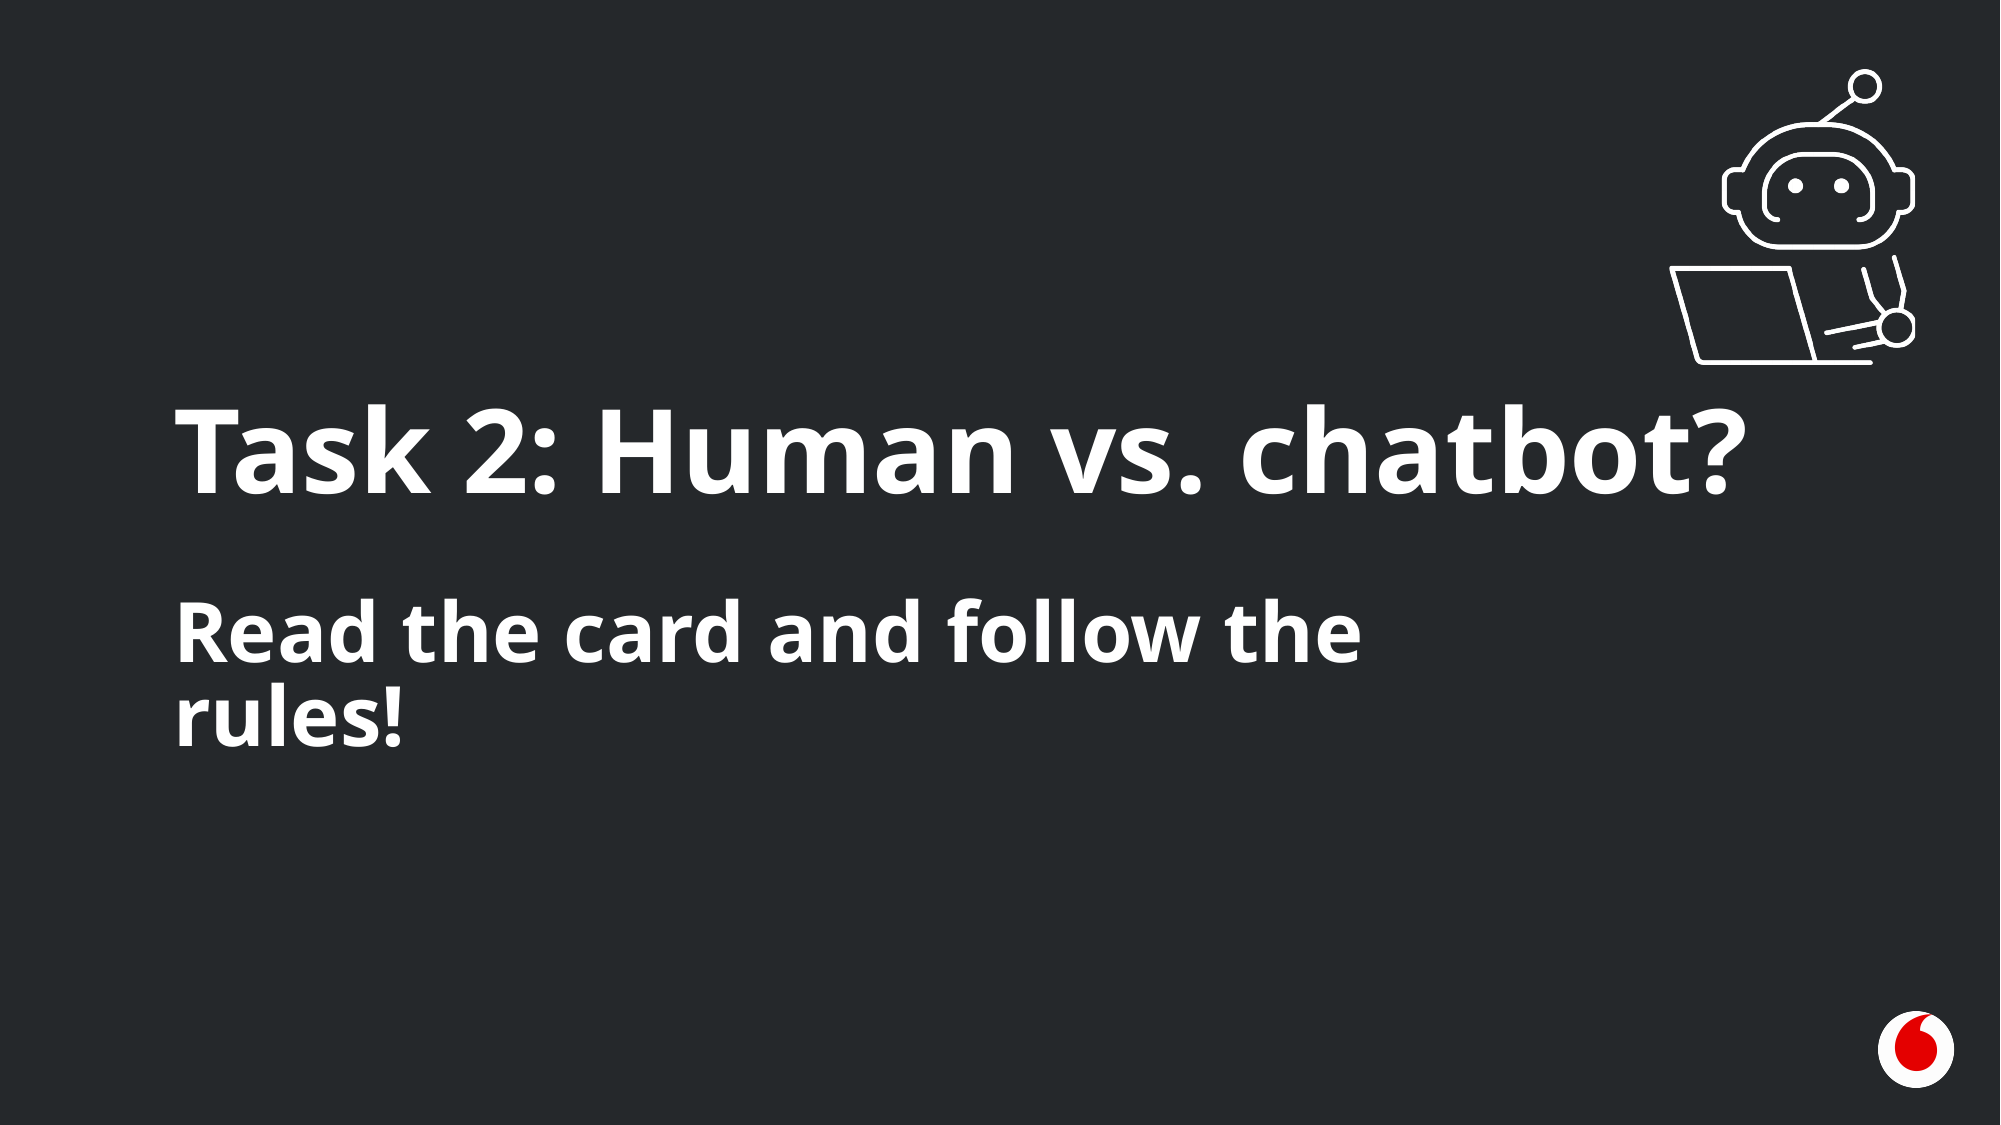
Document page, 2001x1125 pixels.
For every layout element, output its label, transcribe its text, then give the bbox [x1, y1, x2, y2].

picture [1874, 1007, 1963, 1092]
picture [1668, 68, 1916, 365]
text_box Task 2: Human vs. chatbot? [173, 433, 1762, 518]
text_box Read the card and follow the rules! [173, 596, 1541, 735]
